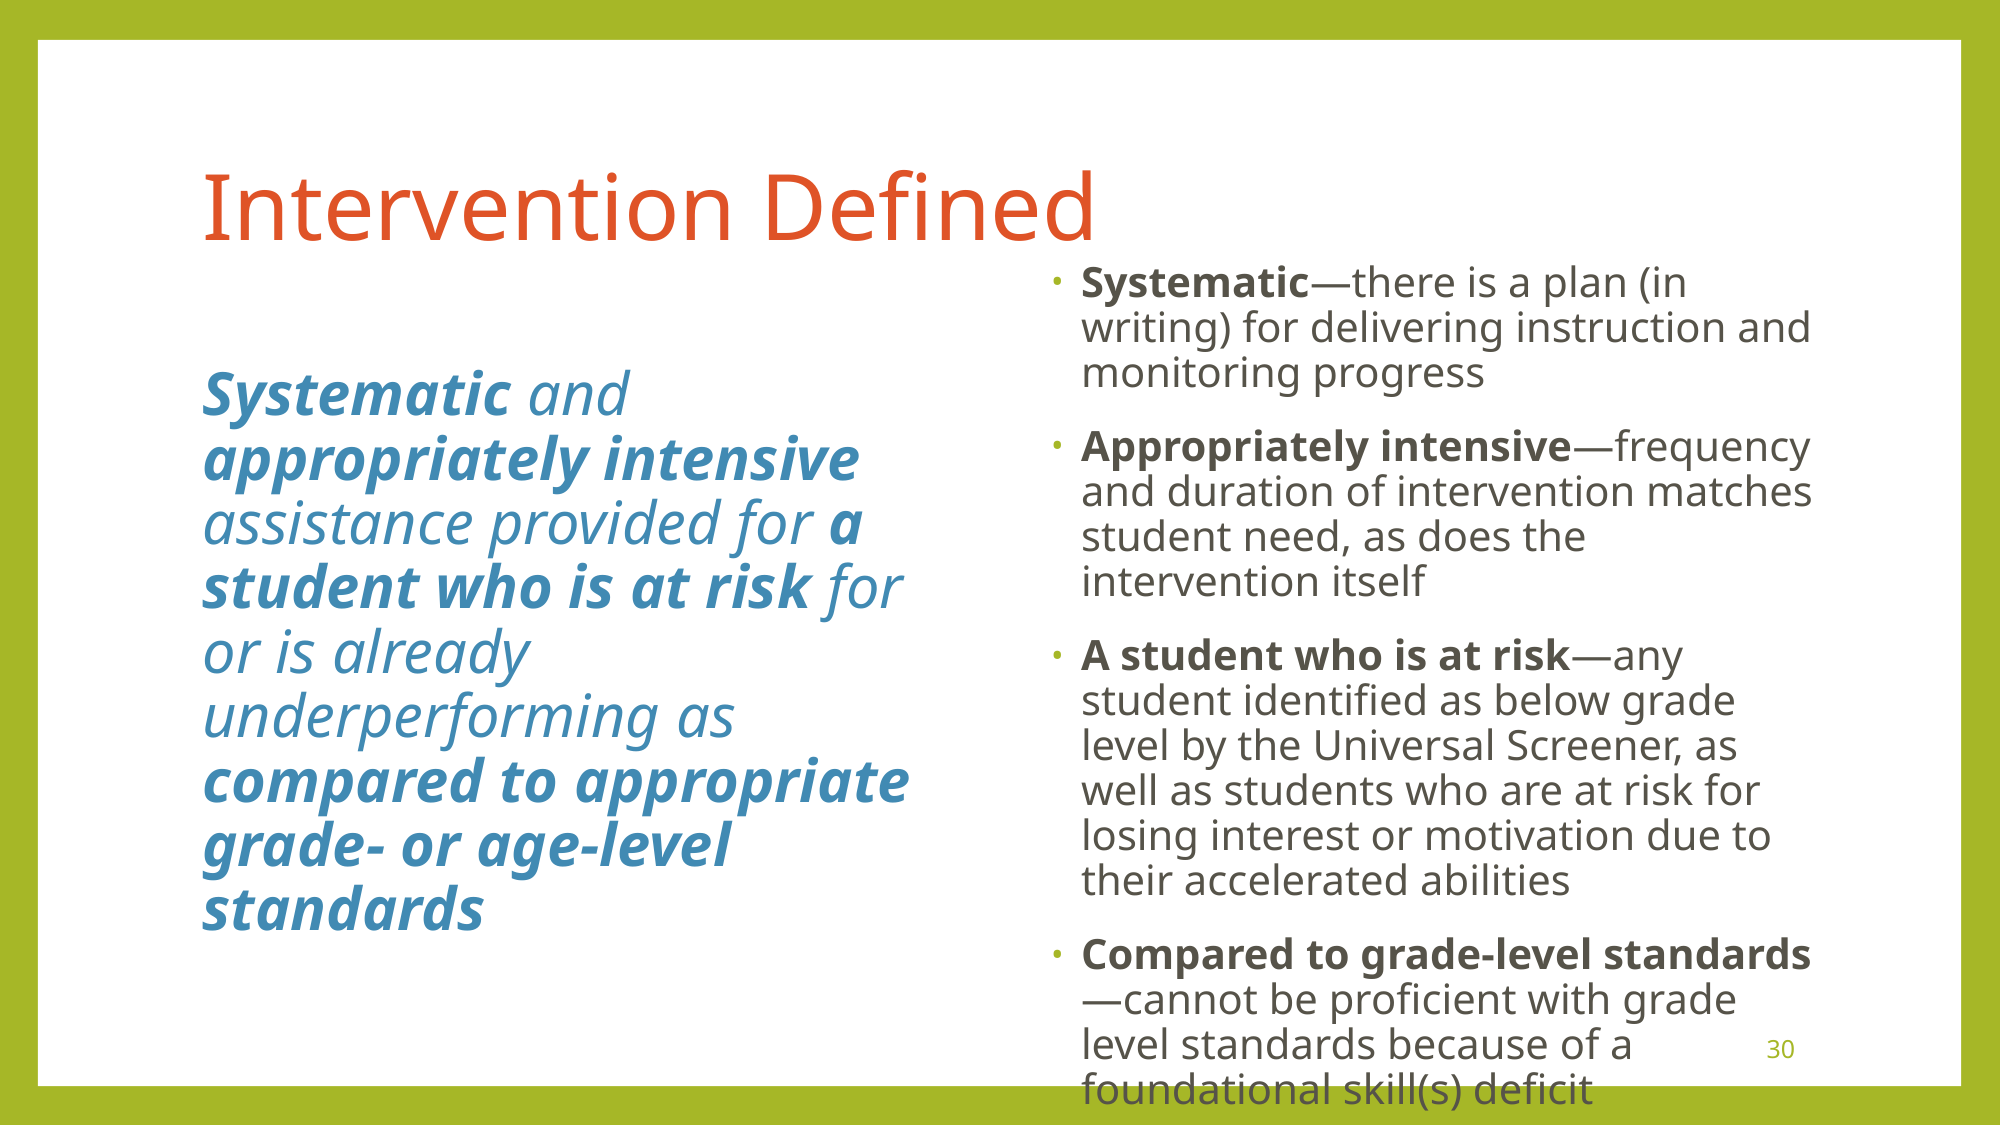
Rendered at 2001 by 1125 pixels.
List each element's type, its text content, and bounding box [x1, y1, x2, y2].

slide_number 30 [1530, 1020, 1811, 1081]
title Intervention Defined [187, 99, 1808, 323]
list Systematic—there is a plan (in writing) for delivering instruction and monitoring progress Appropriately intensive—frequency and duration of intervention matches student need, as does the intervention itself A student who is at risk—any student identified as below grade level by the Universal Screener, as well as students who are at risk for losing interest or motivation due to their accelerated abilities Compared to grade-level standards—cannot be proficient with grade level standards because of a foundational skill(s) deficit [1028, 253, 1836, 932]
list Systematic and appropriately intensive assistance provided for a student who is at risk for or is already underperforming as compared to appropriate grade- or age-level standards [187, 298, 946, 956]
